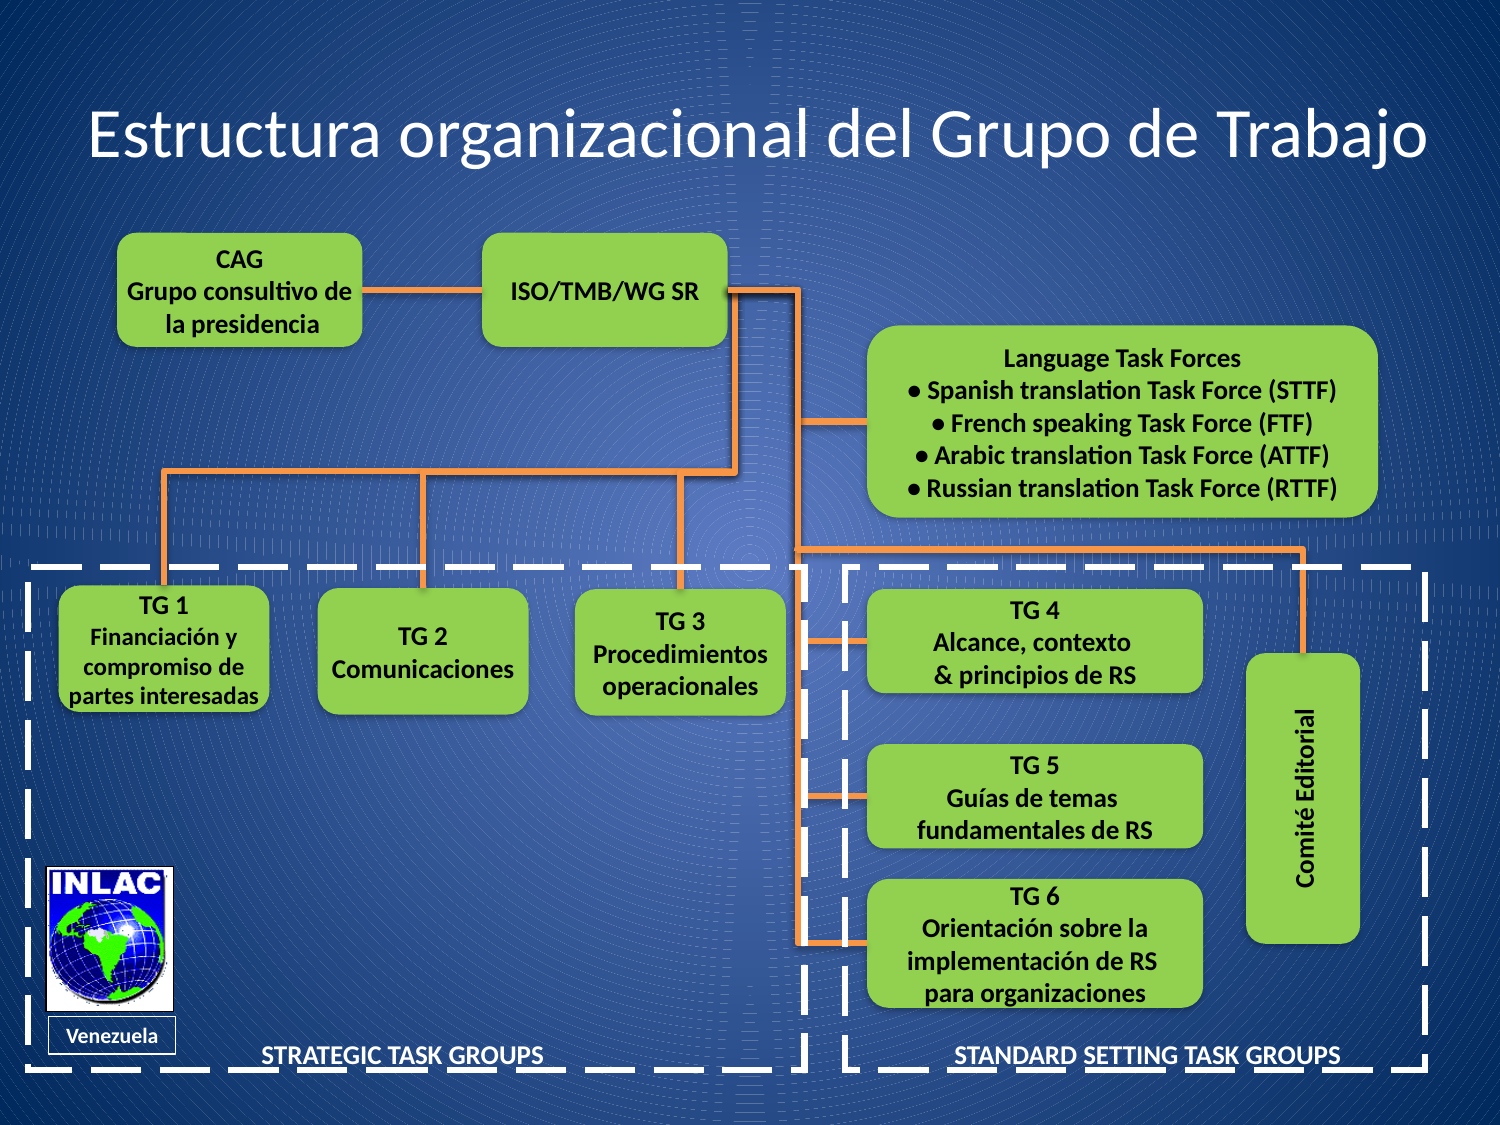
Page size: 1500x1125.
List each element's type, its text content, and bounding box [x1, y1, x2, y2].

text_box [46, 866, 177, 1055]
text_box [422, 289, 679, 589]
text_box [998, 348, 1102, 856]
text_box Language Task Forces • Spanish translation Task Force (STTF) • French speaking Task Force (FTF) • Arabic translation Task Force (ATTF) • Russian translation Task Force (RTTF) [873, 325, 1379, 518]
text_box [727, 289, 868, 944]
text_box CAG Grupo consultivo de la presidencia [117, 232, 363, 347]
text_box STRATEGIC TASK GROUPS [246, 1030, 559, 1078]
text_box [680, 289, 723, 590]
text_box ISO/TMB/WG SR [482, 232, 728, 287]
text_box STANDARD SETTING TASK GROUPS [939, 1030, 1356, 1078]
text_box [163, 289, 421, 586]
title Estructura organizacional del Grupo de Trabajo [46, 35, 1472, 223]
text_box [27, 567, 805, 1071]
text_box [845, 567, 1425, 1071]
